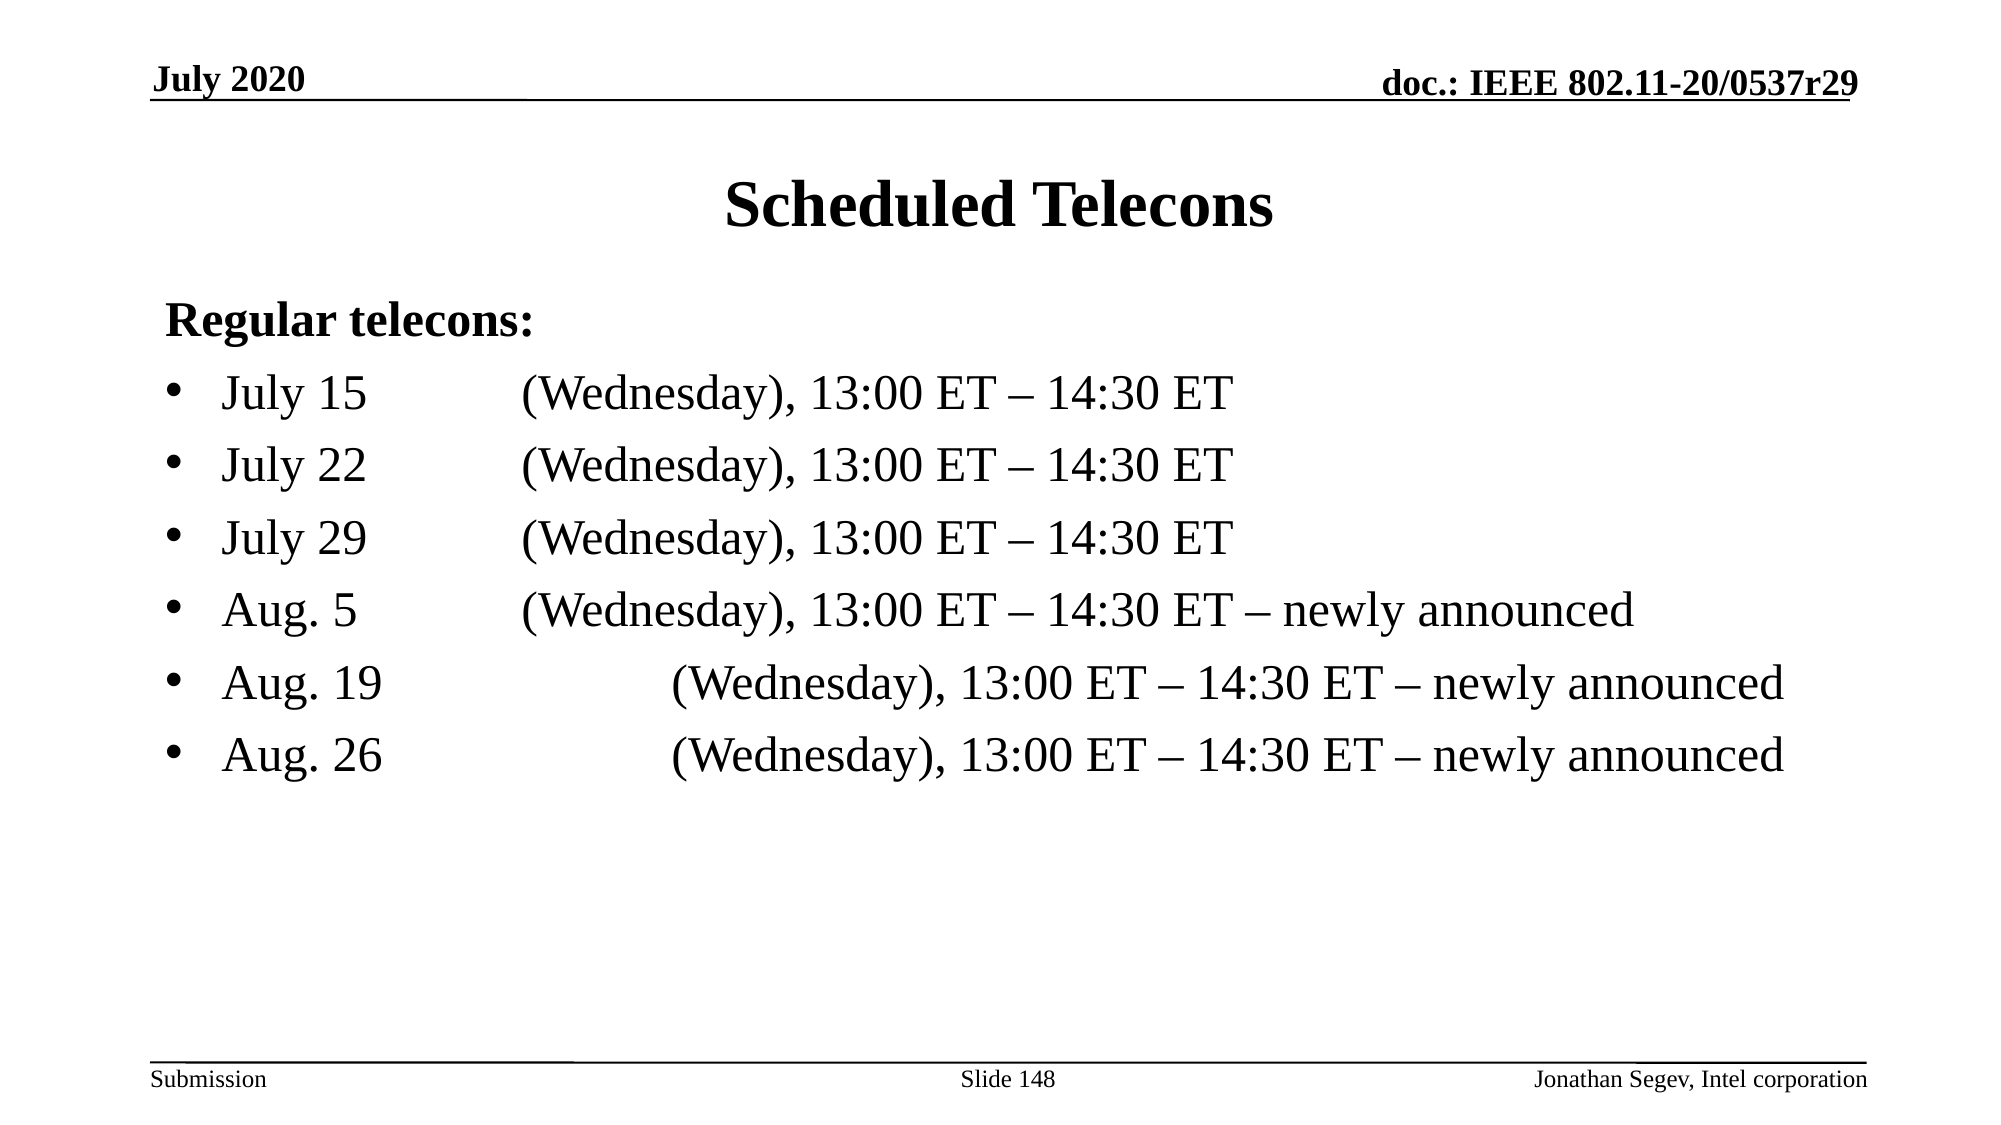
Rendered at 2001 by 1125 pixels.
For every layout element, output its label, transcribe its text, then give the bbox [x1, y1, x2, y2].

footer Jonathan Segev, Intel corporation [1171, 1061, 1869, 1093]
slide_number Slide 148 [950, 1061, 1067, 1123]
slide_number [152, 54, 563, 100]
list Regular telecons: July 15 (Wednesday), 13:00 ET – 14:30 ET July 22 (Wednesday), 13:00 ET – 14:30 ET July 29 (Wednesday), 13:00 ET – 14:30 ET Aug. 5 (Wednesday), 13:00 ET – 14:30 ET – newly announced Aug. 19 (Wednesday), 13:00 ET – 14:30 ET – newly announced Aug. 26 (Wednesday), 13:00 ET – 14:30 ET – newly announced [149, 278, 1850, 670]
title Scheduled Telecons [149, 112, 1850, 278]
